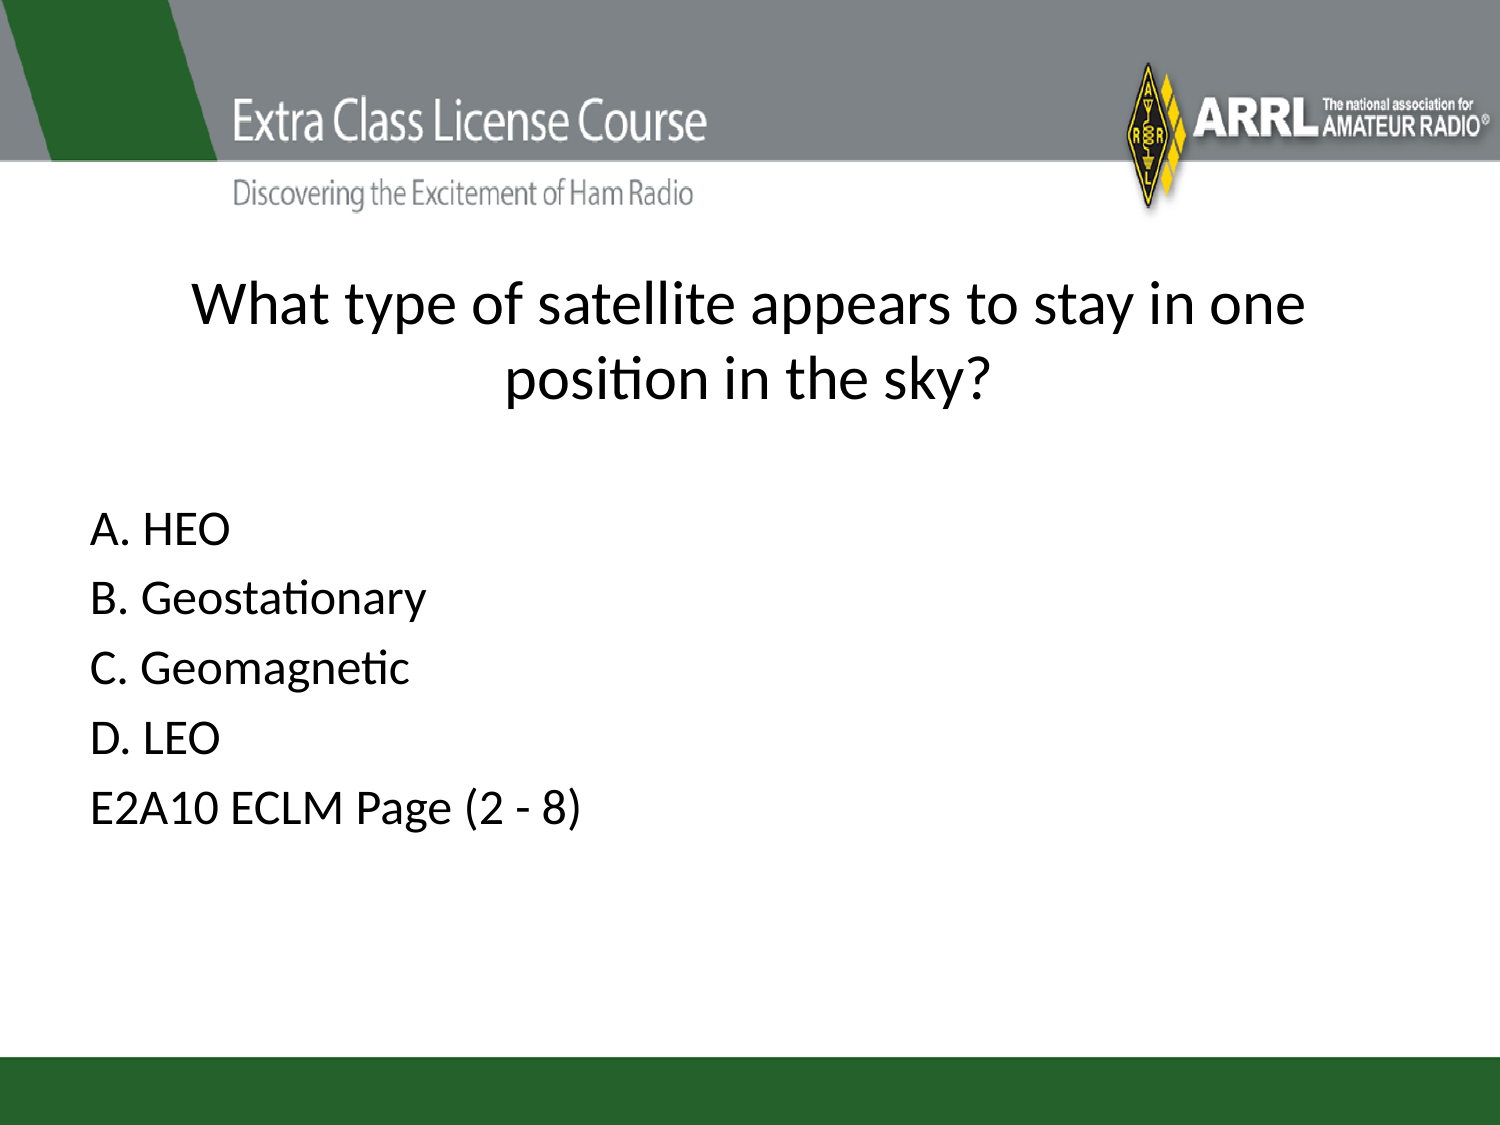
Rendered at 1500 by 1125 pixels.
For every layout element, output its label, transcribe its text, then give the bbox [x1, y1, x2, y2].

list A. HEO B. Geostationary C. Geomagnetic D. LEO E2A10 ECLM Page (2 - 8) [75, 487, 1425, 1005]
picture [0, 0, 1500, 1125]
title What type of satellite appears to stay in one position in the sky? [75, 254, 1425, 435]
